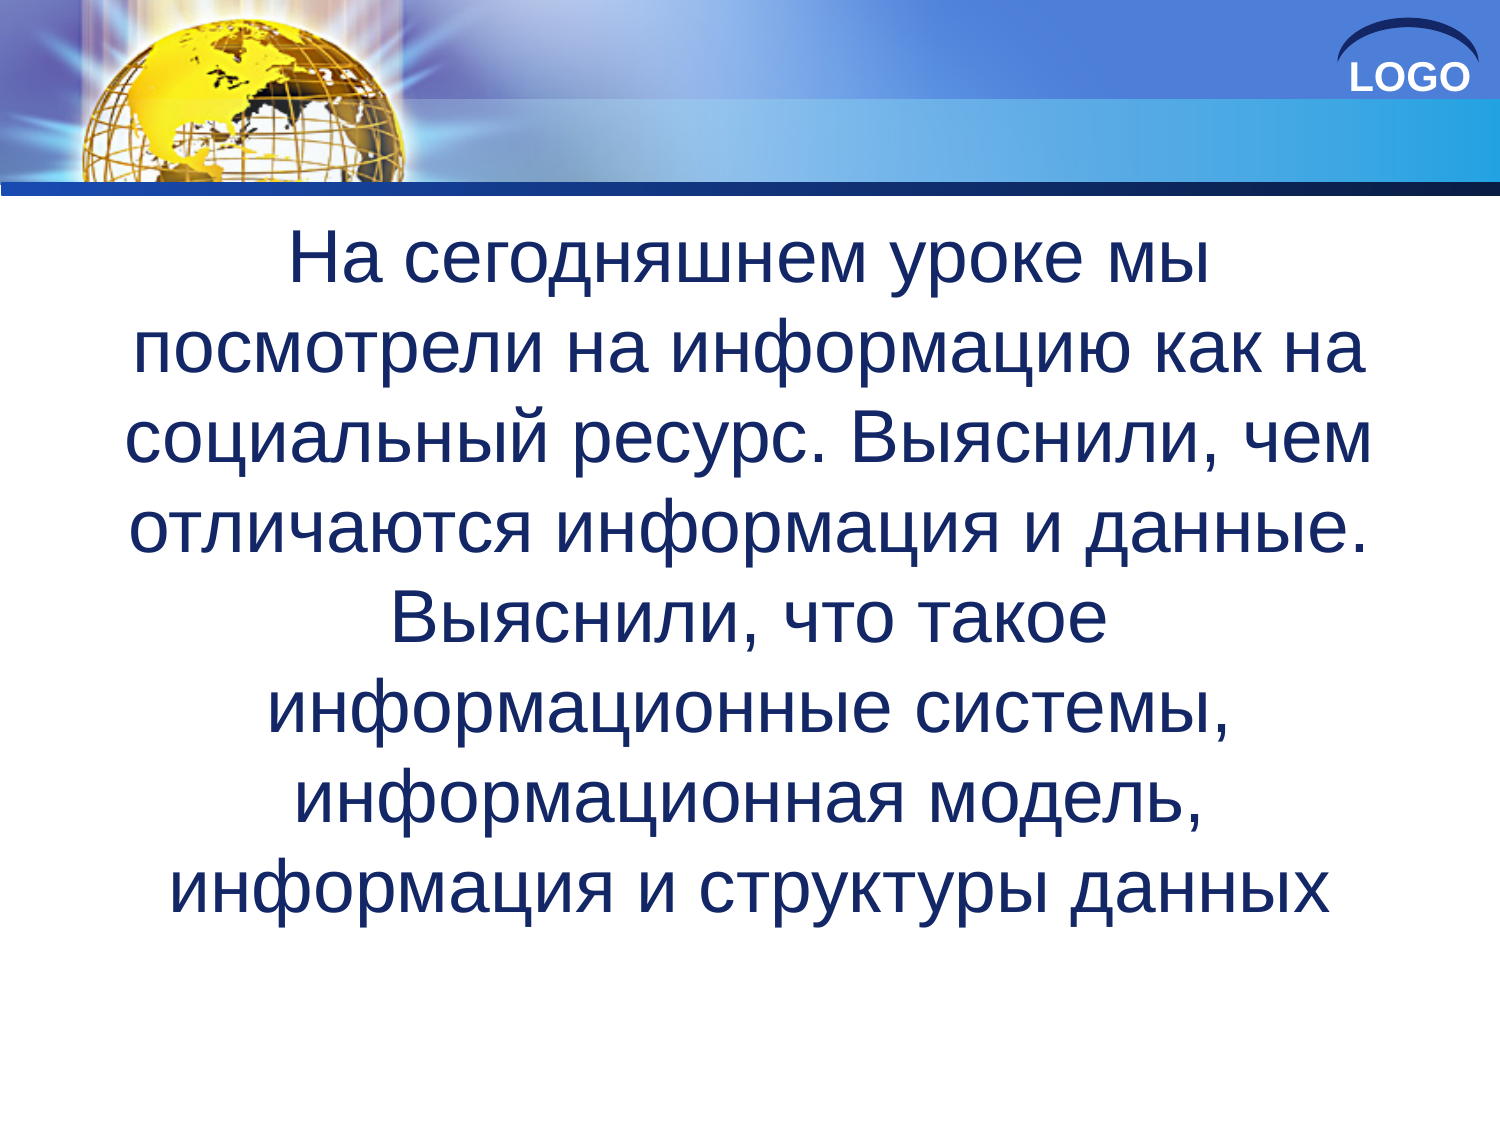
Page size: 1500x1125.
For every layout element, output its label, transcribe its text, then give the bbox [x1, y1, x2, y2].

picture [0, 0, 1500, 185]
list На сегодняшнем уроке мы посмотрели на информацию как на социальный ресурс. Выяснили, чем отличаются информация и данные. Выяснили, что такое информационные системы, информационная модель, информация и структуры данных [75, 200, 1425, 1038]
title Информационные системы [298, 99, 412, 183]
